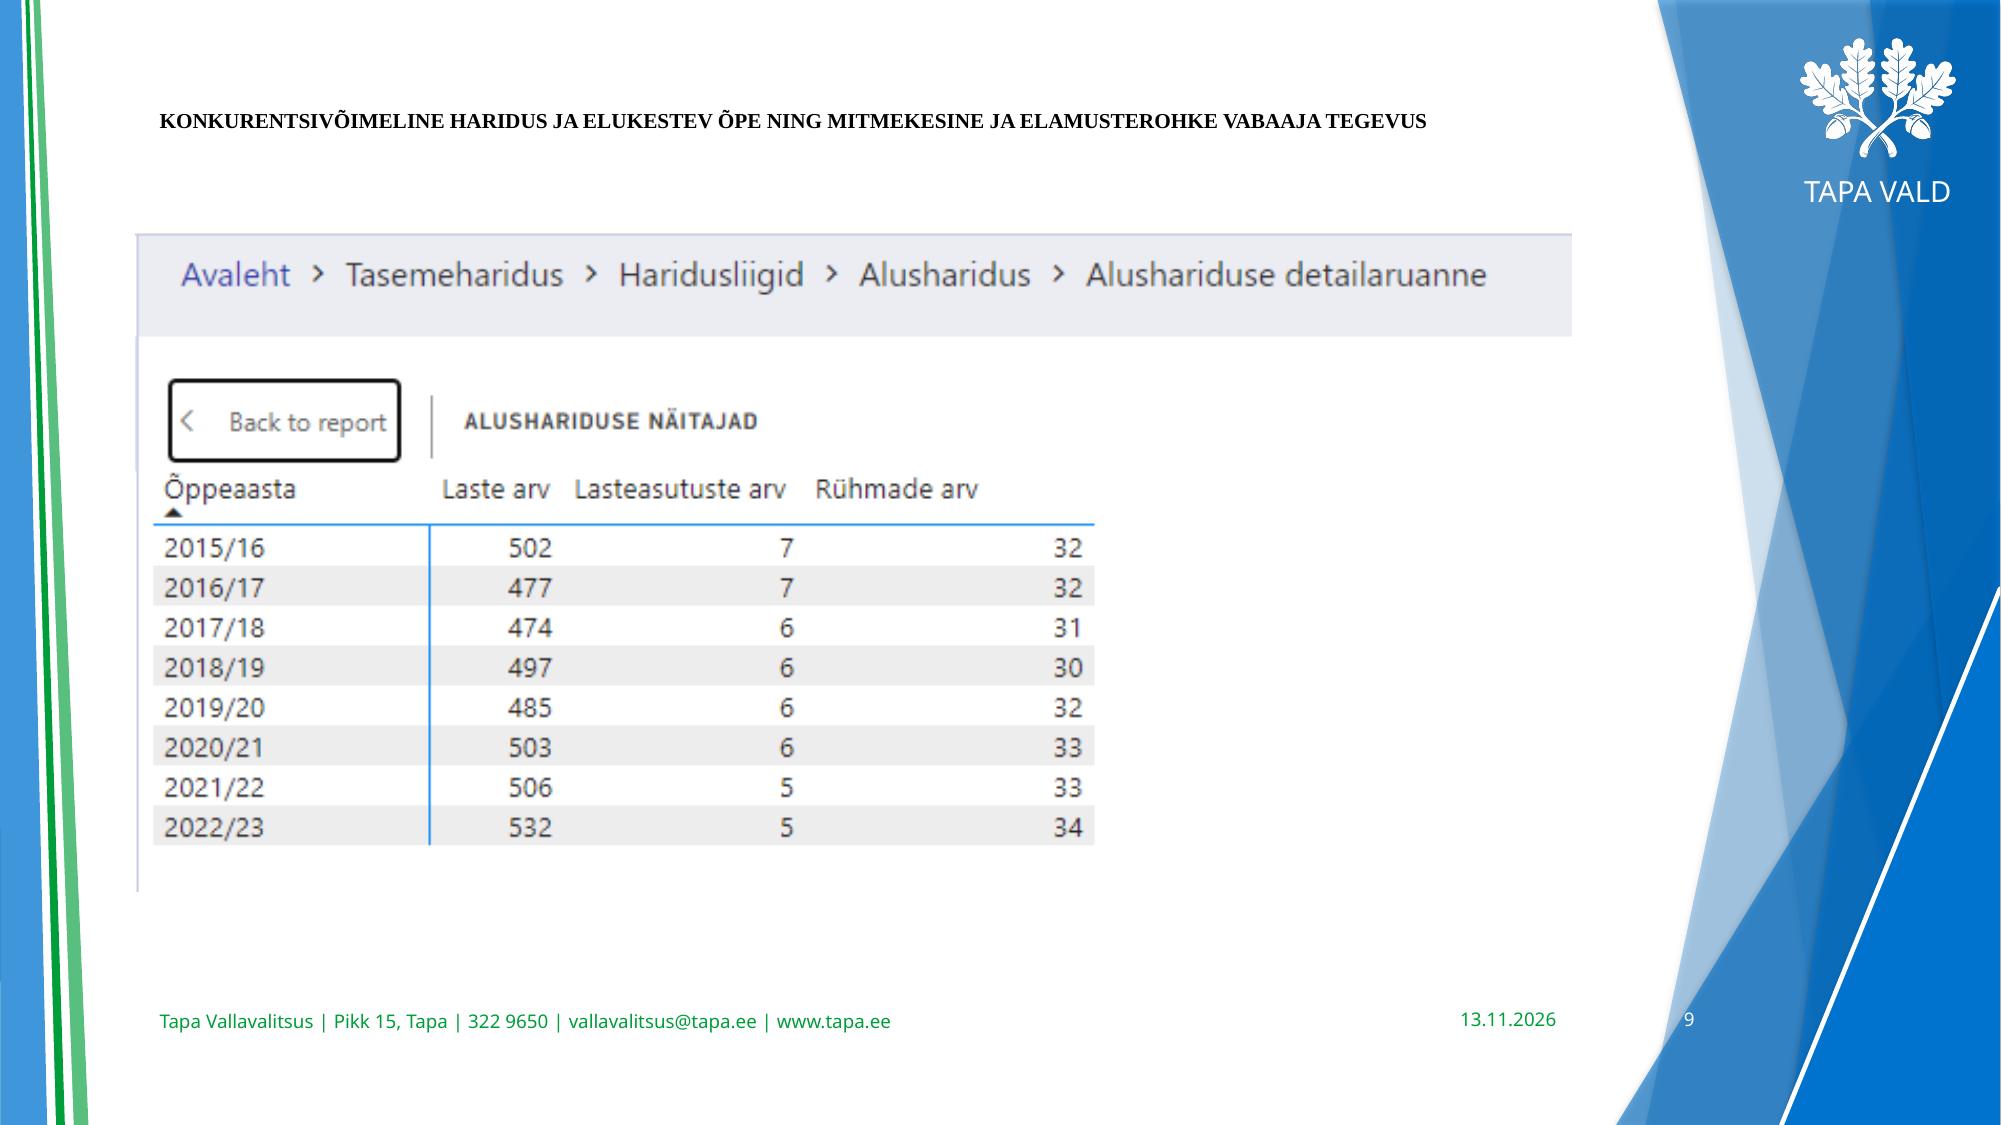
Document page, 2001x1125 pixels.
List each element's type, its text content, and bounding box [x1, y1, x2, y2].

picture [1800, 38, 1956, 158]
footer Tapa Vallavalitsus | Pikk 15, Tapa | 322 9650 | vallavalitsus@tapa.ee | www.tapa.ee [144, 992, 1396, 1053]
title KONKURENTSIVÕIMELINE HARIDUS JA ELUKESTEV ÕPE NING MITMEKESINE JA ELAMUSTEROHKE VABAAJA TEGEVUS [144, 99, 1710, 193]
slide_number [1421, 990, 1572, 1051]
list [135, 232, 1572, 893]
slide_number 9 [1597, 990, 1710, 1051]
